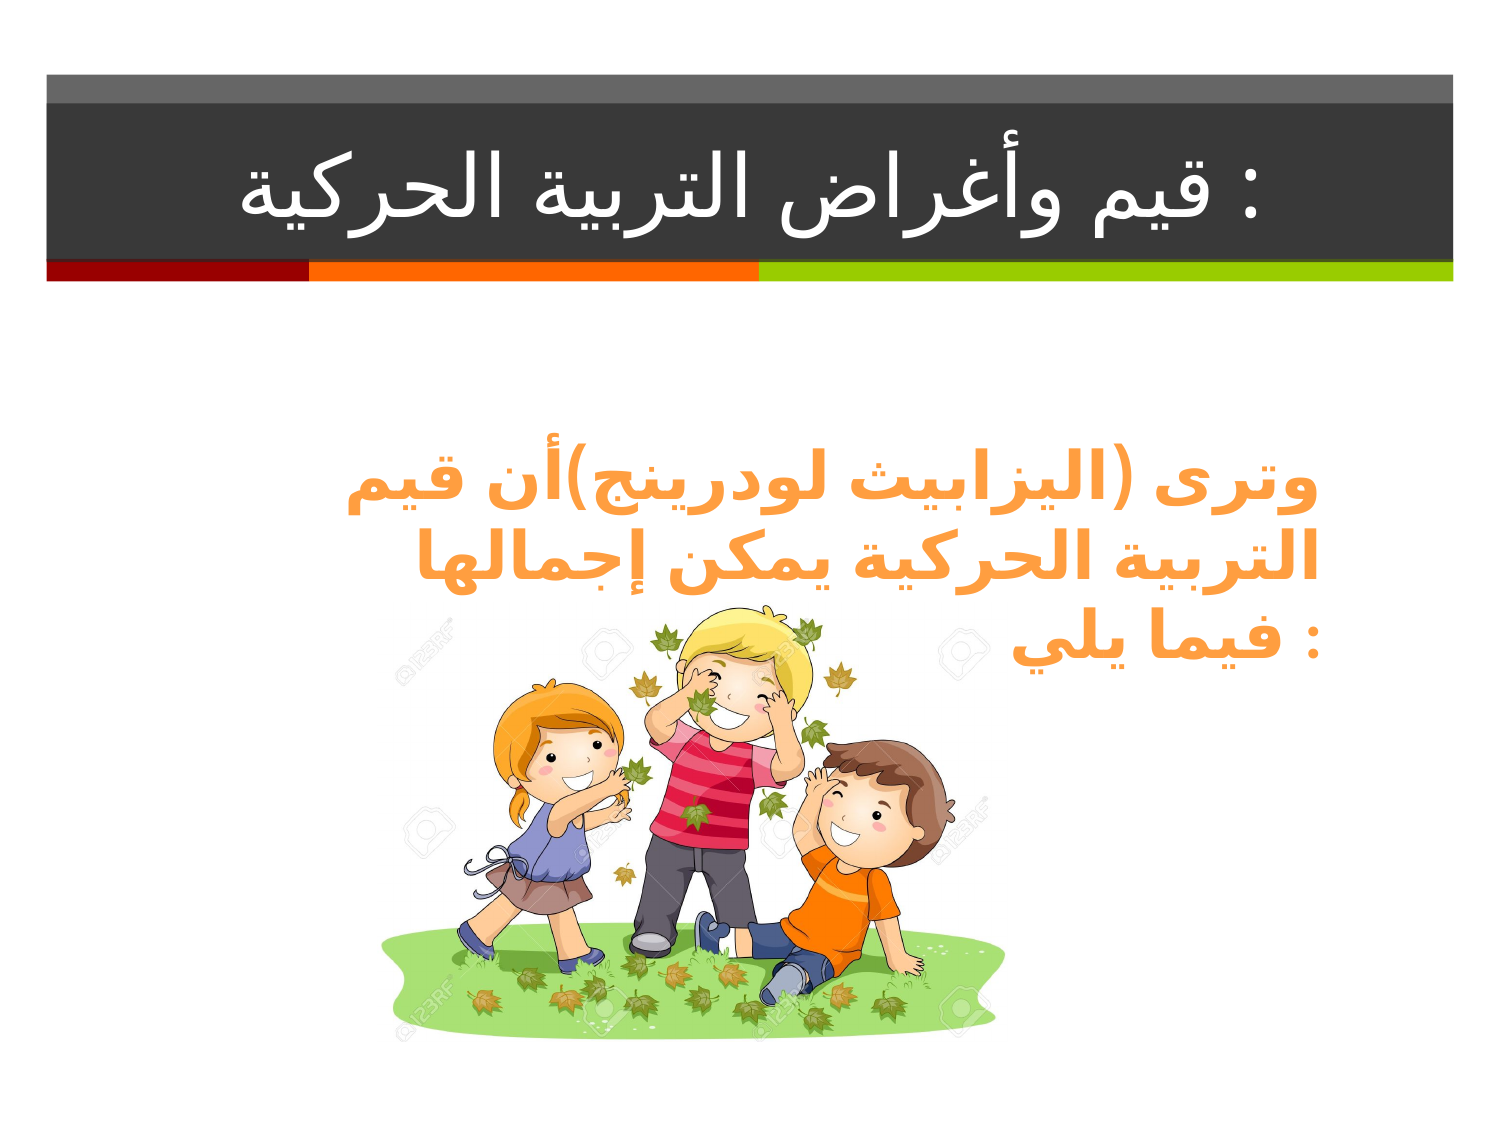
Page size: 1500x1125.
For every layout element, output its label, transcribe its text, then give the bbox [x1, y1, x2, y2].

text_box وترى (اليزابيث لودرينج)أن قيم التربية الحركية يمكن إجمالها فيما يلي : [249, 345, 1338, 680]
title قيم وأغراض التربية الحركية : [46, 103, 1454, 263]
picture [377, 602, 1008, 1042]
